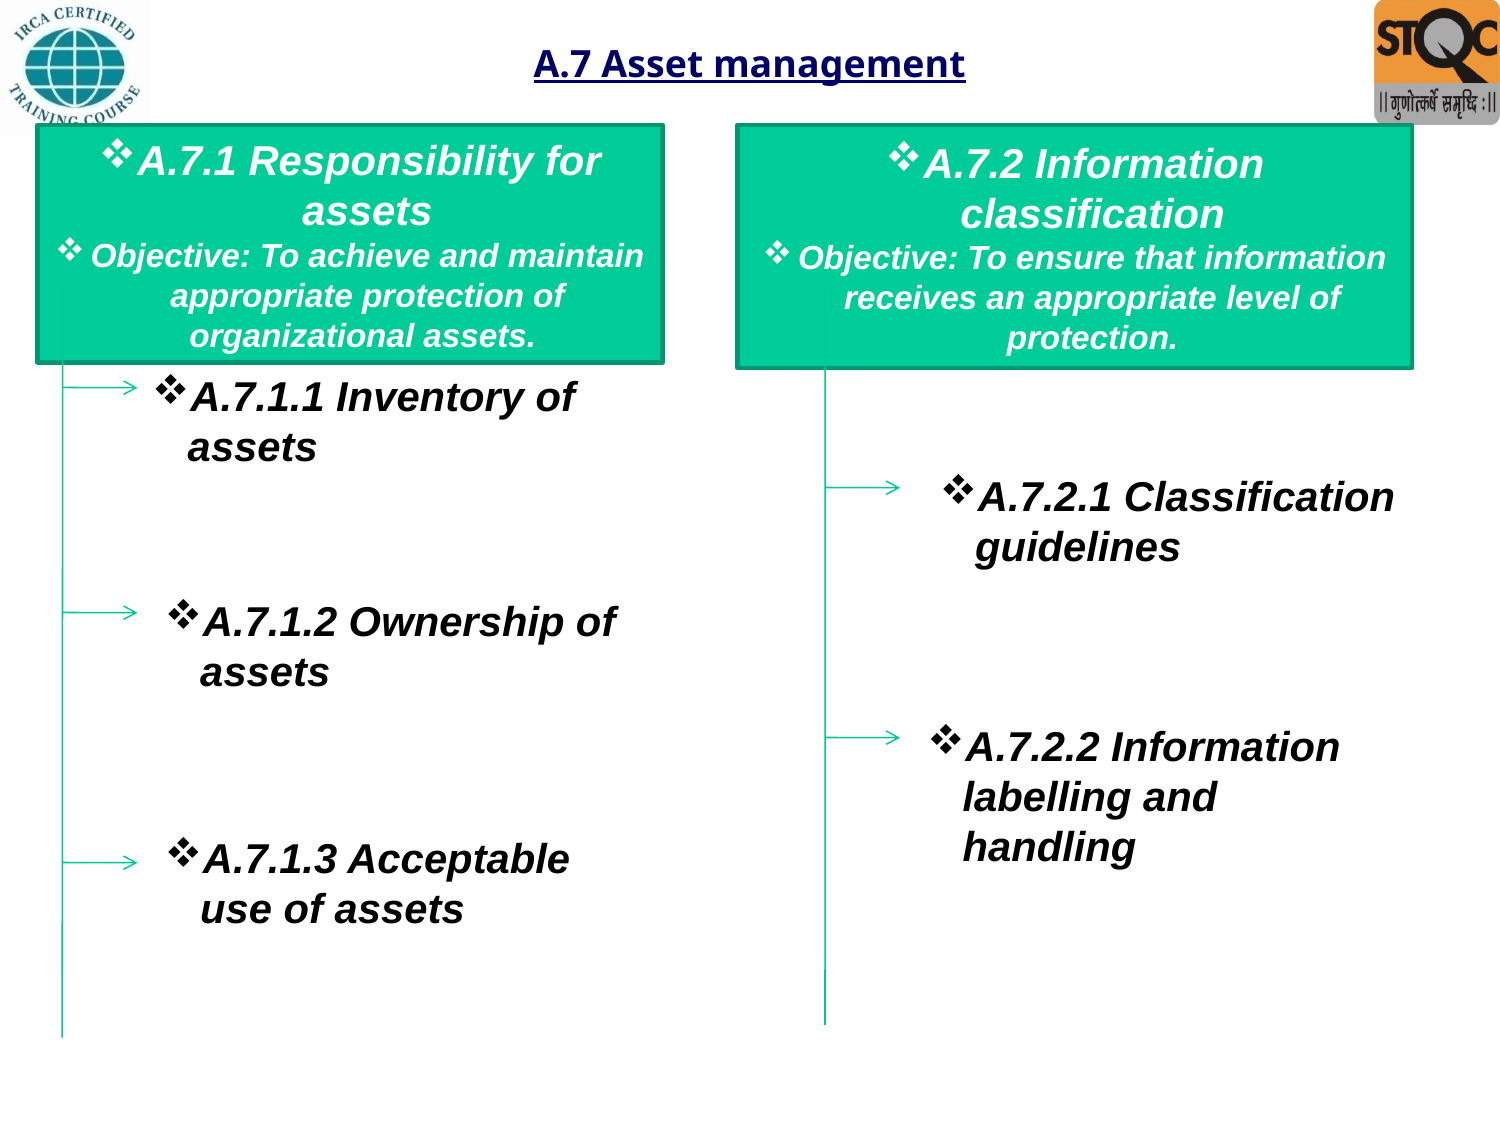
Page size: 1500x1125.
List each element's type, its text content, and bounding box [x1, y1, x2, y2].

text_box A.7.2 Information classification Objective: To ensure that information receives an appropriate level of protection. [735, 123, 1414, 370]
text_box A.7.1.2 Ownership of assets [149, 587, 675, 703]
picture [0, 0, 150, 137]
text_box A.7.2.2 Information labelling and handling [912, 712, 1413, 878]
picture [1374, 0, 1500, 125]
text_box A.7.1 Responsibility for assets Objective: To achieve and maintain appropriate protection of organizational assets. [35, 123, 665, 365]
text_box A.7.2.1 Classification guidelines [924, 462, 1425, 578]
text_box A.7.1.3 Acceptable use of assets [150, 824, 650, 940]
title A.7 Asset management [74, 24, 1426, 101]
text_box A.7.1.1 Inventory of assets [137, 362, 650, 478]
